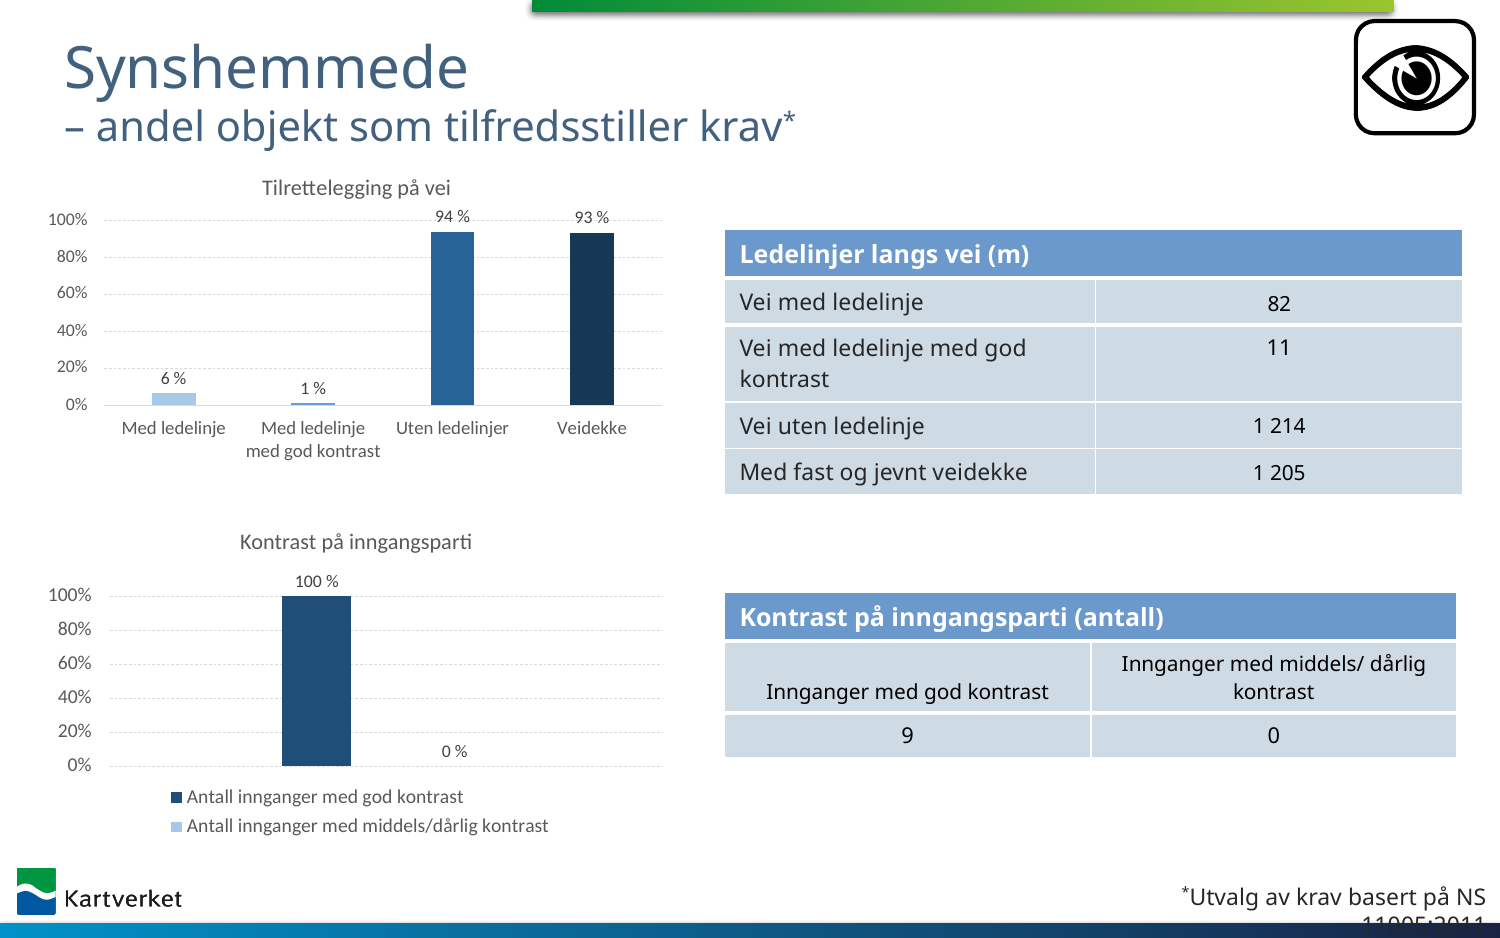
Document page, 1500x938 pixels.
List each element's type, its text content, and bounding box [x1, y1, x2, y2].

picture [41, 166, 673, 492]
table_cell 9 [725, 715, 1090, 757]
table_cell 82 [1096, 280, 1462, 323]
table_cell 0 [1092, 715, 1456, 757]
table_cell Innganger med god kontrast [725, 643, 1090, 711]
table_cell Innganger med middels/ dårlig kontrast [1092, 643, 1456, 711]
table_cell Vei med ledelinje [725, 280, 1095, 323]
table_cell Med fast og jevnt veidekke [725, 449, 1095, 494]
table_header Ledelinjer langs vei (m) [725, 230, 1462, 276]
table_cell 1 205 [1096, 449, 1462, 494]
table_header Kontrast på inngangsparti (antall) [725, 593, 1456, 639]
text_box *Utvalg av krav basert på NS 11005:2011 [1068, 873, 1500, 938]
table_cell Vei med ledelinje med god kontrast [725, 327, 1095, 401]
table_cell Vei uten ledelinje [725, 403, 1095, 448]
table_cell 1 214 [1096, 403, 1462, 448]
text_box Synshemmede – andel objekt som tilfredsstiller krav* [49, 24, 1431, 158]
table_cell 11 [1096, 327, 1462, 401]
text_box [1355, 20, 1475, 134]
picture [41, 520, 673, 846]
